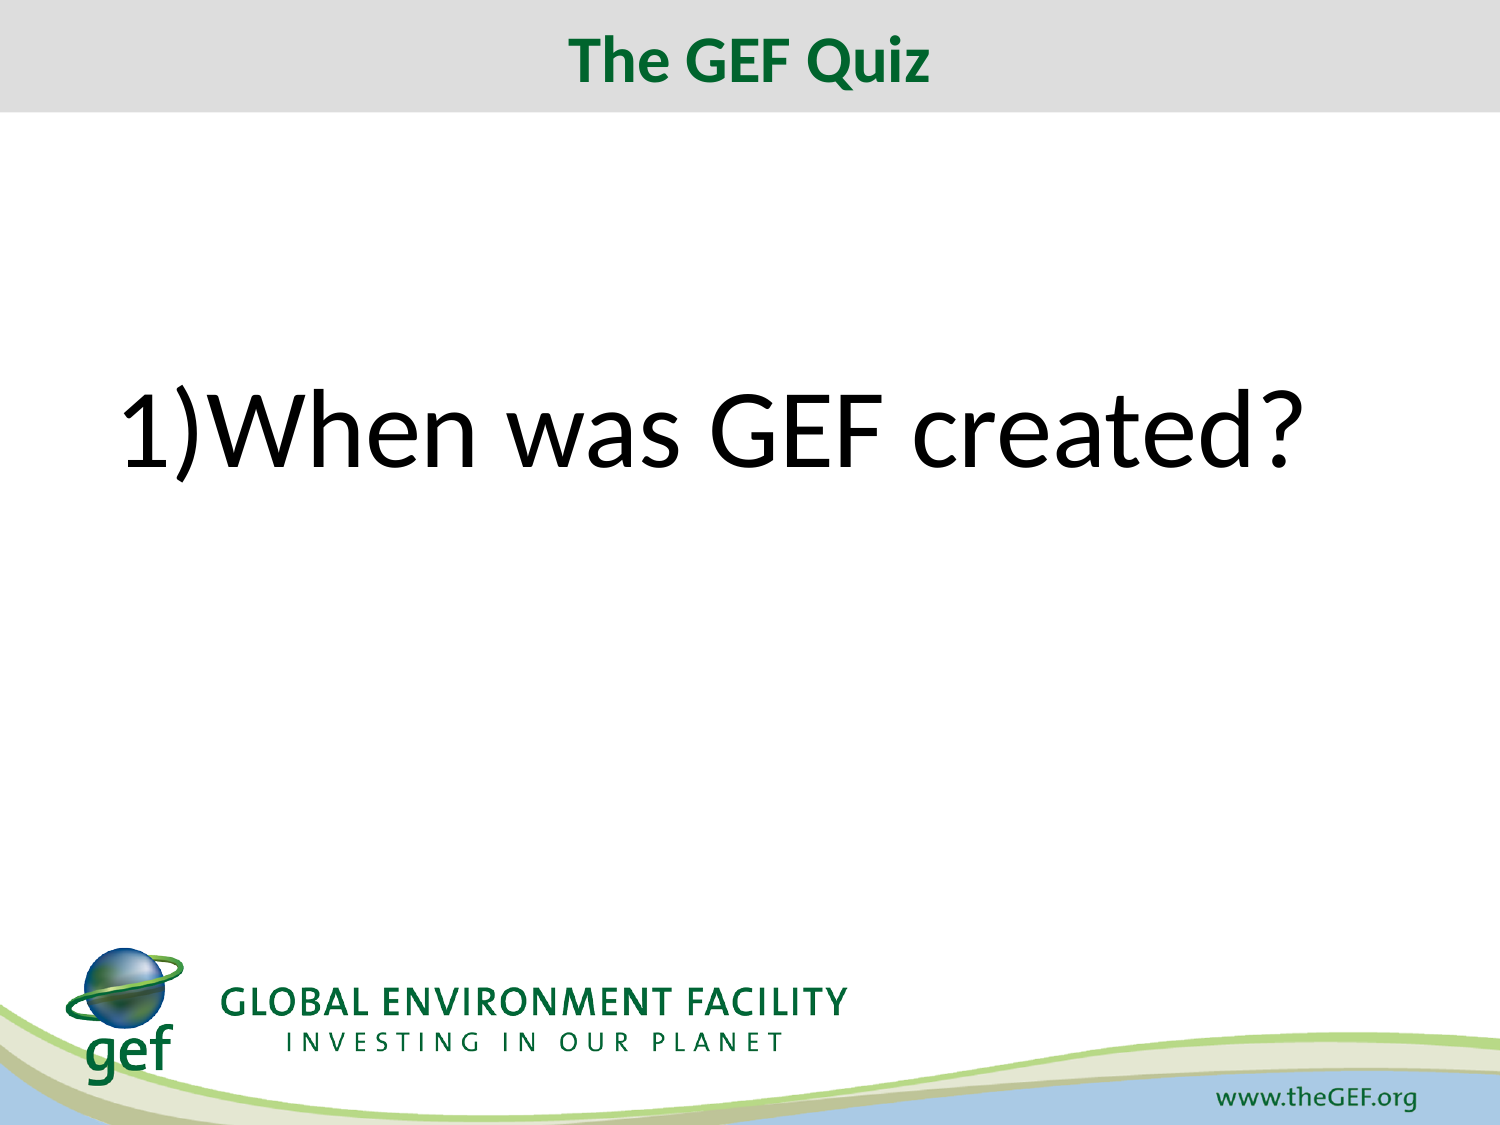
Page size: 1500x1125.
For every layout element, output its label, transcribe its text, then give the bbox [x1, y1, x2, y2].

picture [0, 920, 1500, 1125]
text_box The GEF Quiz [0, 0, 1500, 113]
text_box When was GEF created? [100, 338, 1436, 498]
